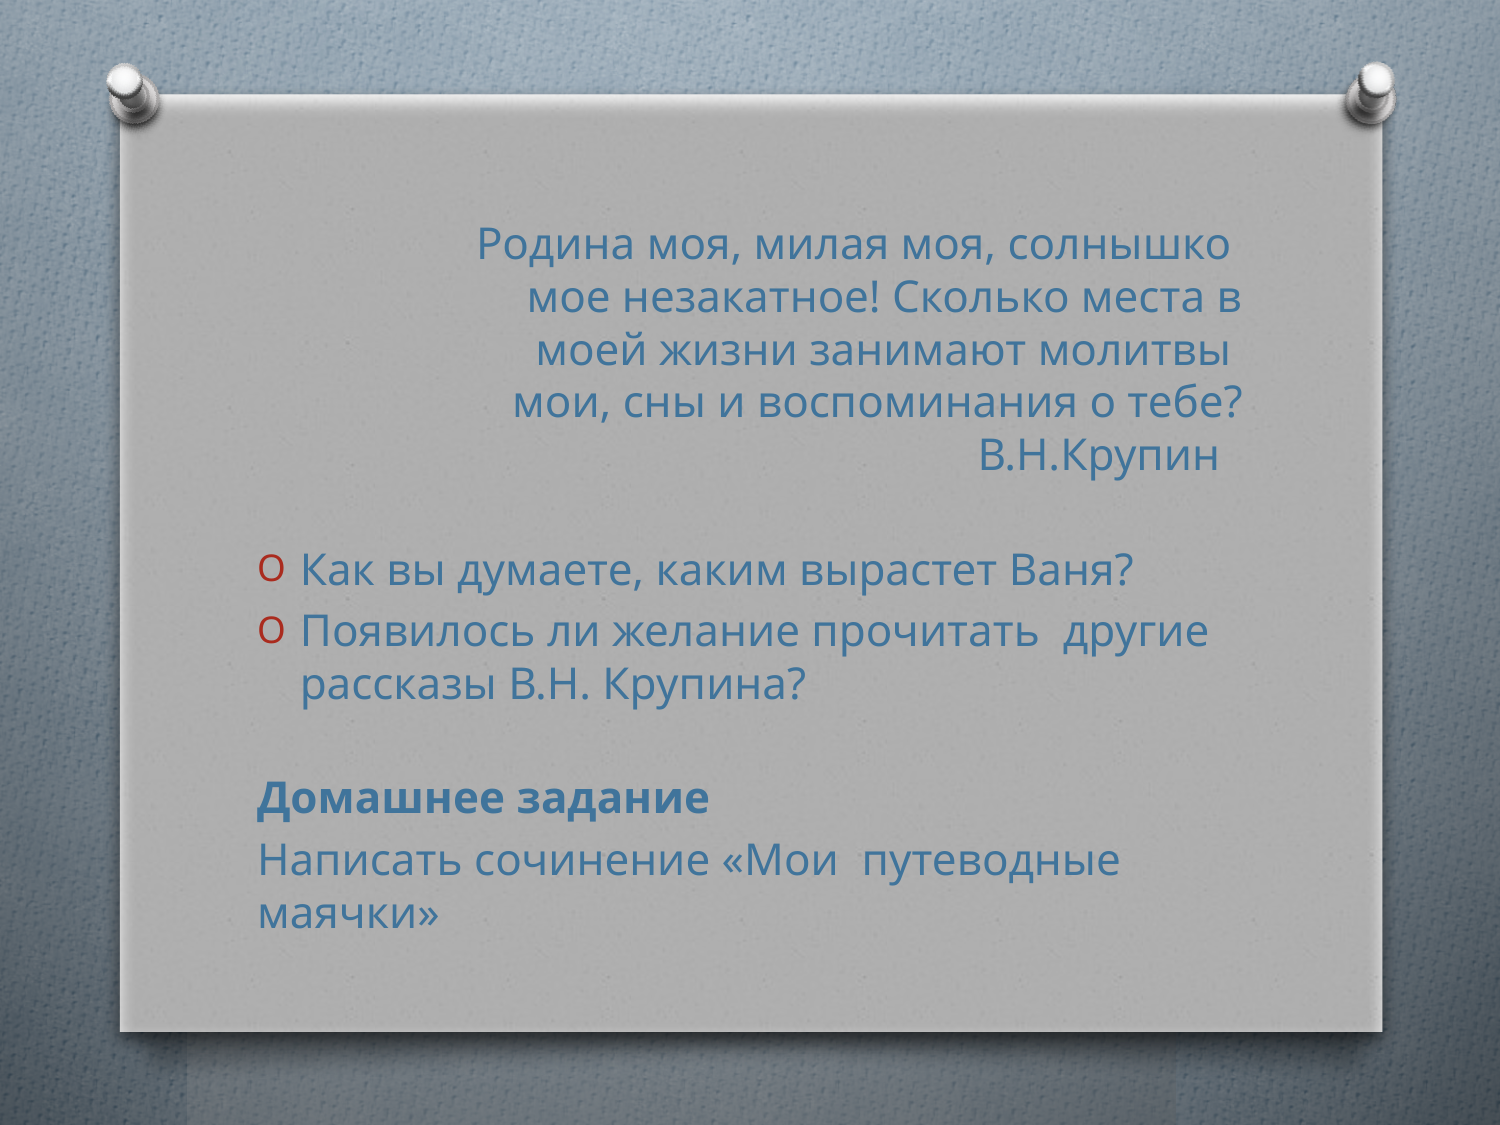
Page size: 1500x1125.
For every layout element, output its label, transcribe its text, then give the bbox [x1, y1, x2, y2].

picture [1317, 35, 1439, 156]
list Родина моя, милая моя, солнышко мое незакатное! Сколько места в моей жизни занимают молитвы мои, сны и воспоминания о тебе? В.Н.Крупин Как вы думаете, каким вырастет Ваня? Появилось ли желание прочитать другие рассказы В.Н. Крупина? Домашнее задание Написать сочинение «Мои путеводные маячки» [242, 208, 1259, 953]
picture [75, 29, 198, 153]
